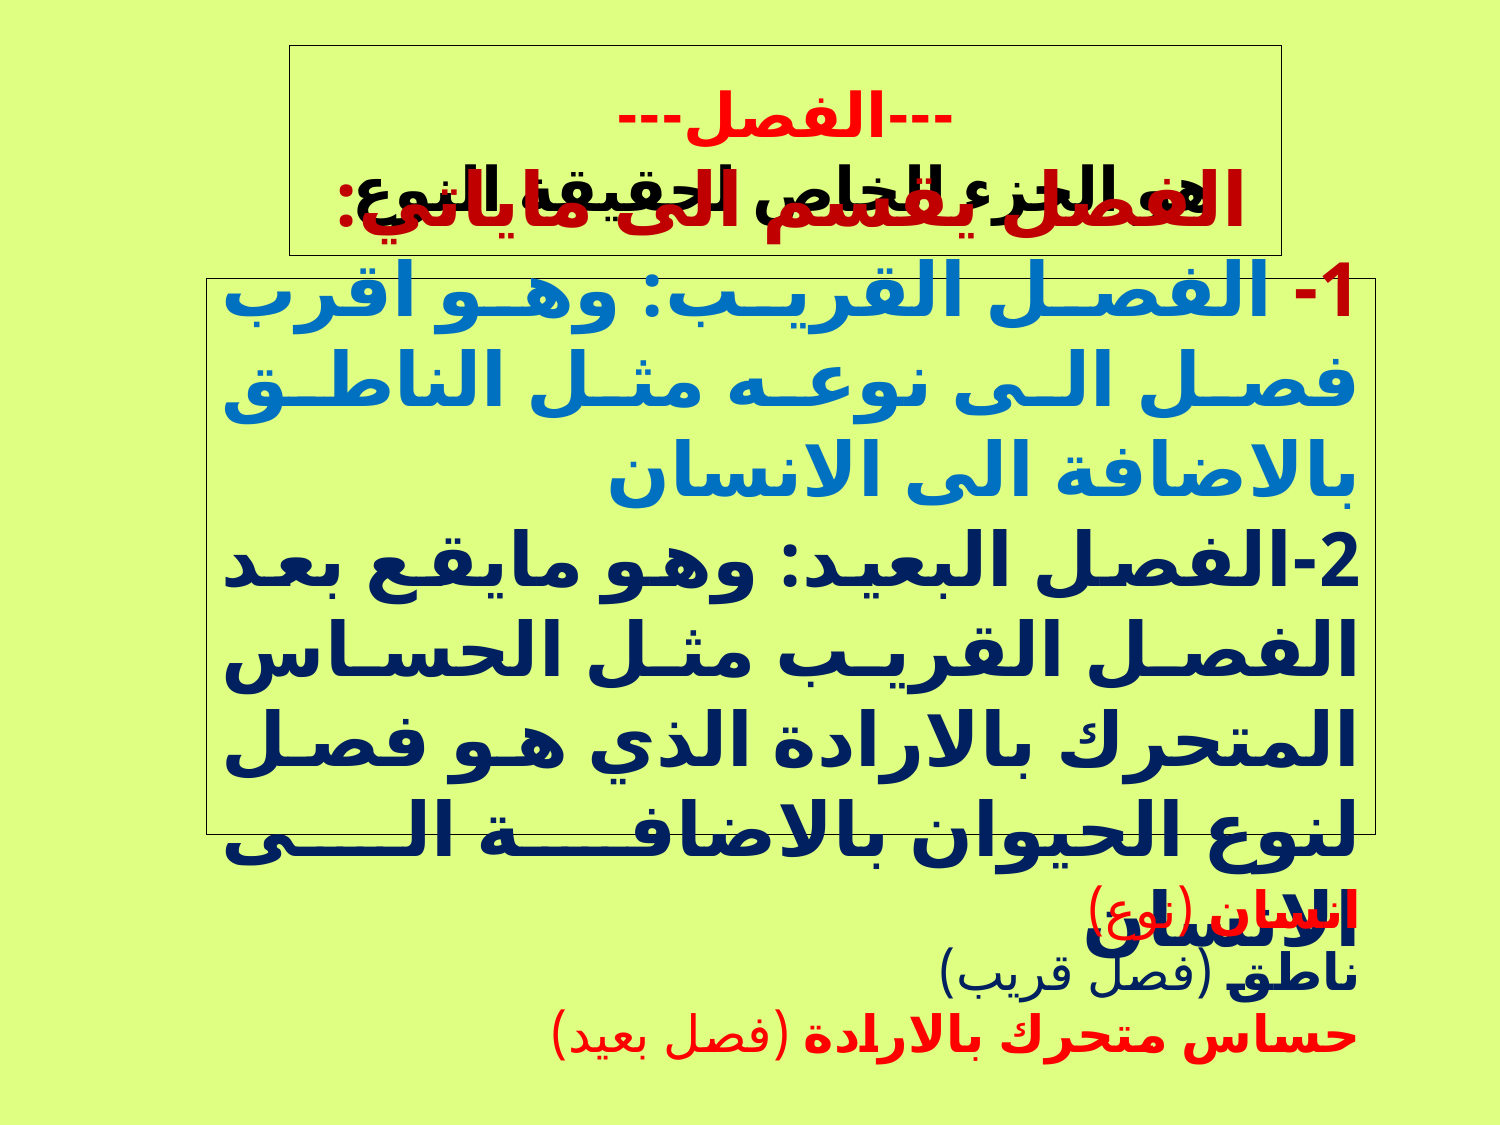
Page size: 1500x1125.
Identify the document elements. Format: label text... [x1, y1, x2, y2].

text_box الفصل يقسم الى ماياتي: 1- الفصل القريب: وهو اقرب فصل الى نوعه مثل الناطق بالاضافة الى الانسان 2-الفصل البعيد: وهو مايقع بعد الفصل القريب مثل الحساس المتحرك بالارادة الذي هو فصل لنوع الحيوان بالاضافة الى الانسان [206, 278, 1376, 835]
text_box انسان (نوع) ناطق (فصل قريب) حساس متحرك بالارادة (فصل بعيد) [230, 869, 1376, 1071]
title ---الفصل--- هو الجزء الخاص لحقيقة النوع [289, 45, 1282, 256]
